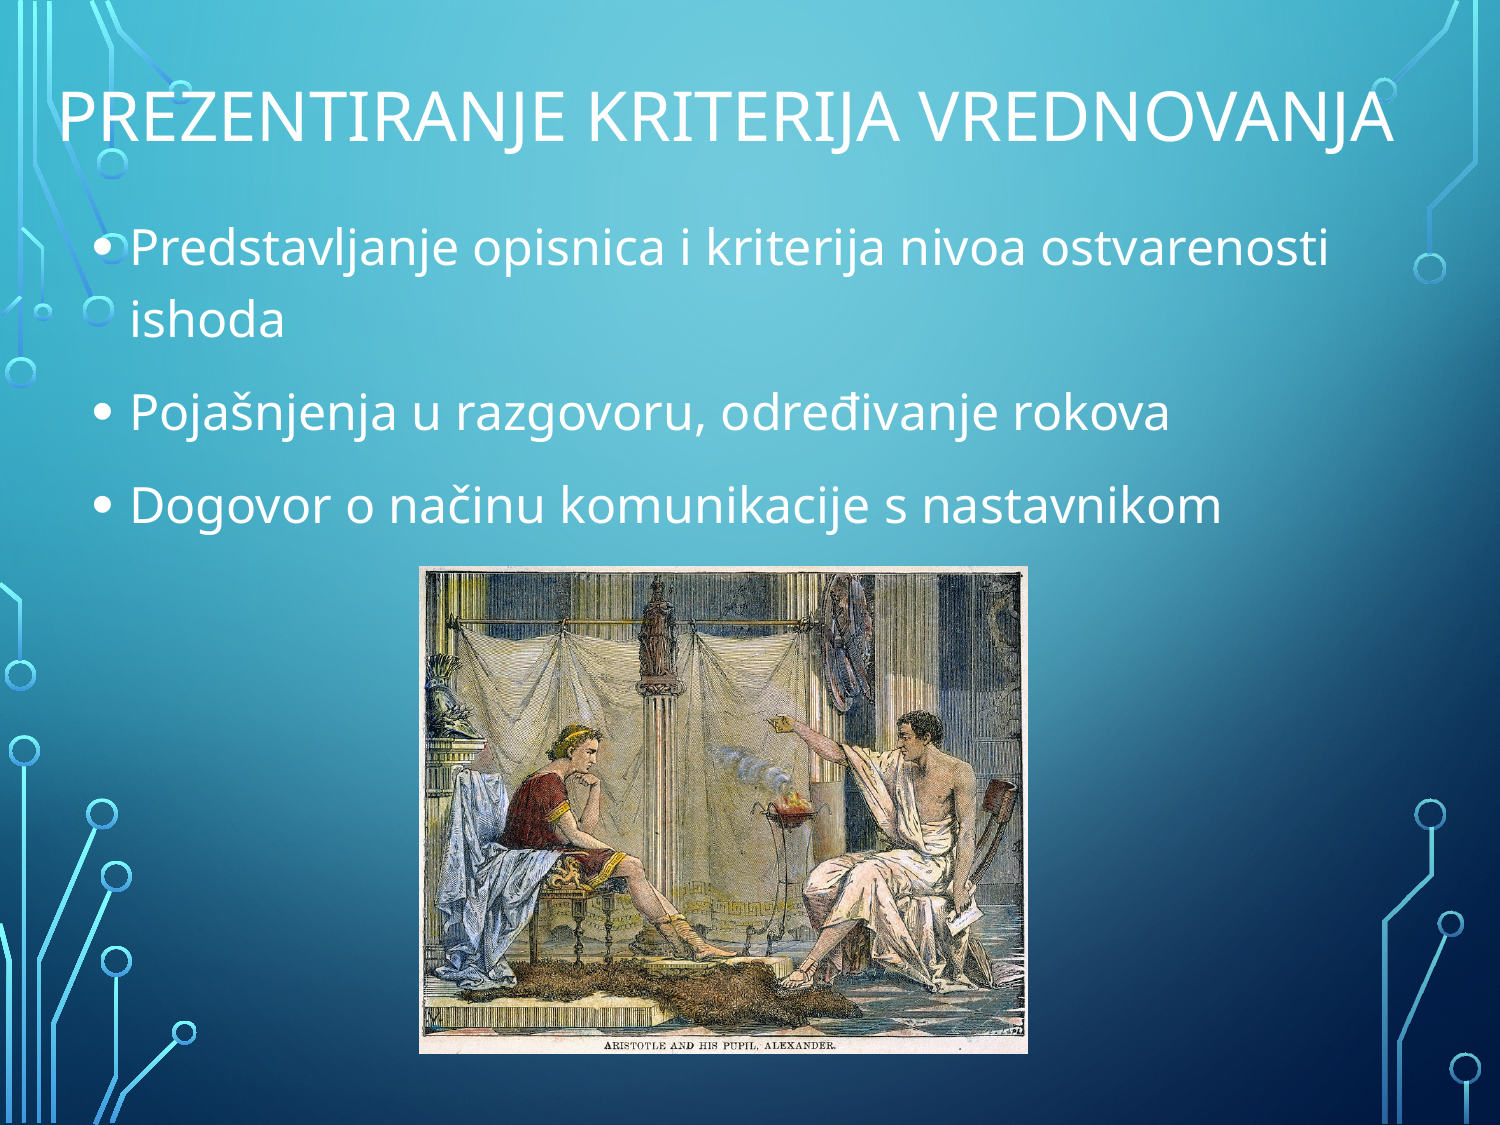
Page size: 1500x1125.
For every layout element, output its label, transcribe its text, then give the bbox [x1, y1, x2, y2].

list Predstavljanje opisnica i kriterija nivoa ostvarenosti ishoda Pojašnjenja u razgovoru, određivanje rokova Dogovor o načinu komunikacije s nastavnikom [76, 196, 1424, 1125]
title Prezentiranje kriterija vrednovanja [41, 42, 1459, 197]
picture [418, 566, 1029, 1054]
